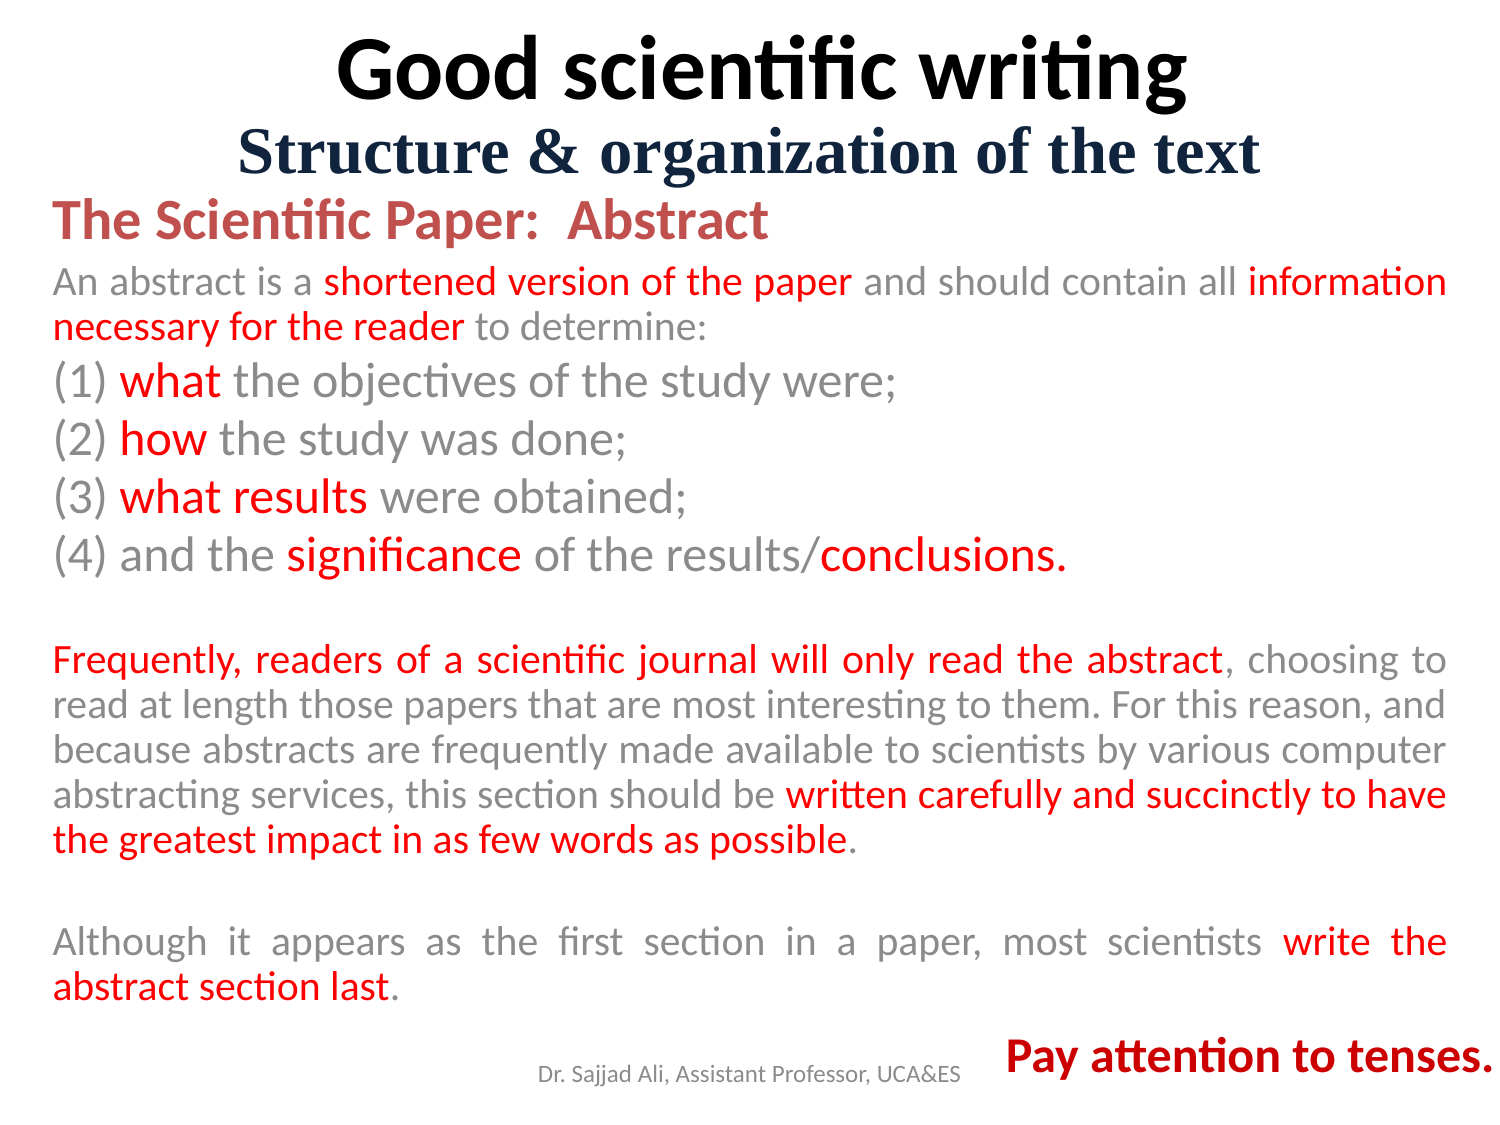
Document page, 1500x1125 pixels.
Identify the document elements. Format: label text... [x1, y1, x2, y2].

text_box Good scientific writing [124, 0, 1400, 125]
text_box Structure & organization of the text [222, 125, 1278, 187]
text_box The Scientific Paper: Abstract An abstract is a shortened version of the paper and should contain all information necessary for the reader to determine: (1) what the objectives of the study were; (2) how the study was done; (3) what results were obtained; (4) and the significance of the results/conclusions. Frequently, readers of a scientific journal will only read the abstract, choosing to read at length those papers that are most interesting to them. For this reason, and because abstracts are frequently made available to scientists by various computer abstracting services, this section should be written carefully and succinctly to have the greatest impact in as few words as possible. Although it appears as the first section in a paper, most scientists write the abstract section last. [37, 187, 1463, 1125]
text_box Pay attention to tenses. [1463, 1022, 1500, 1091]
